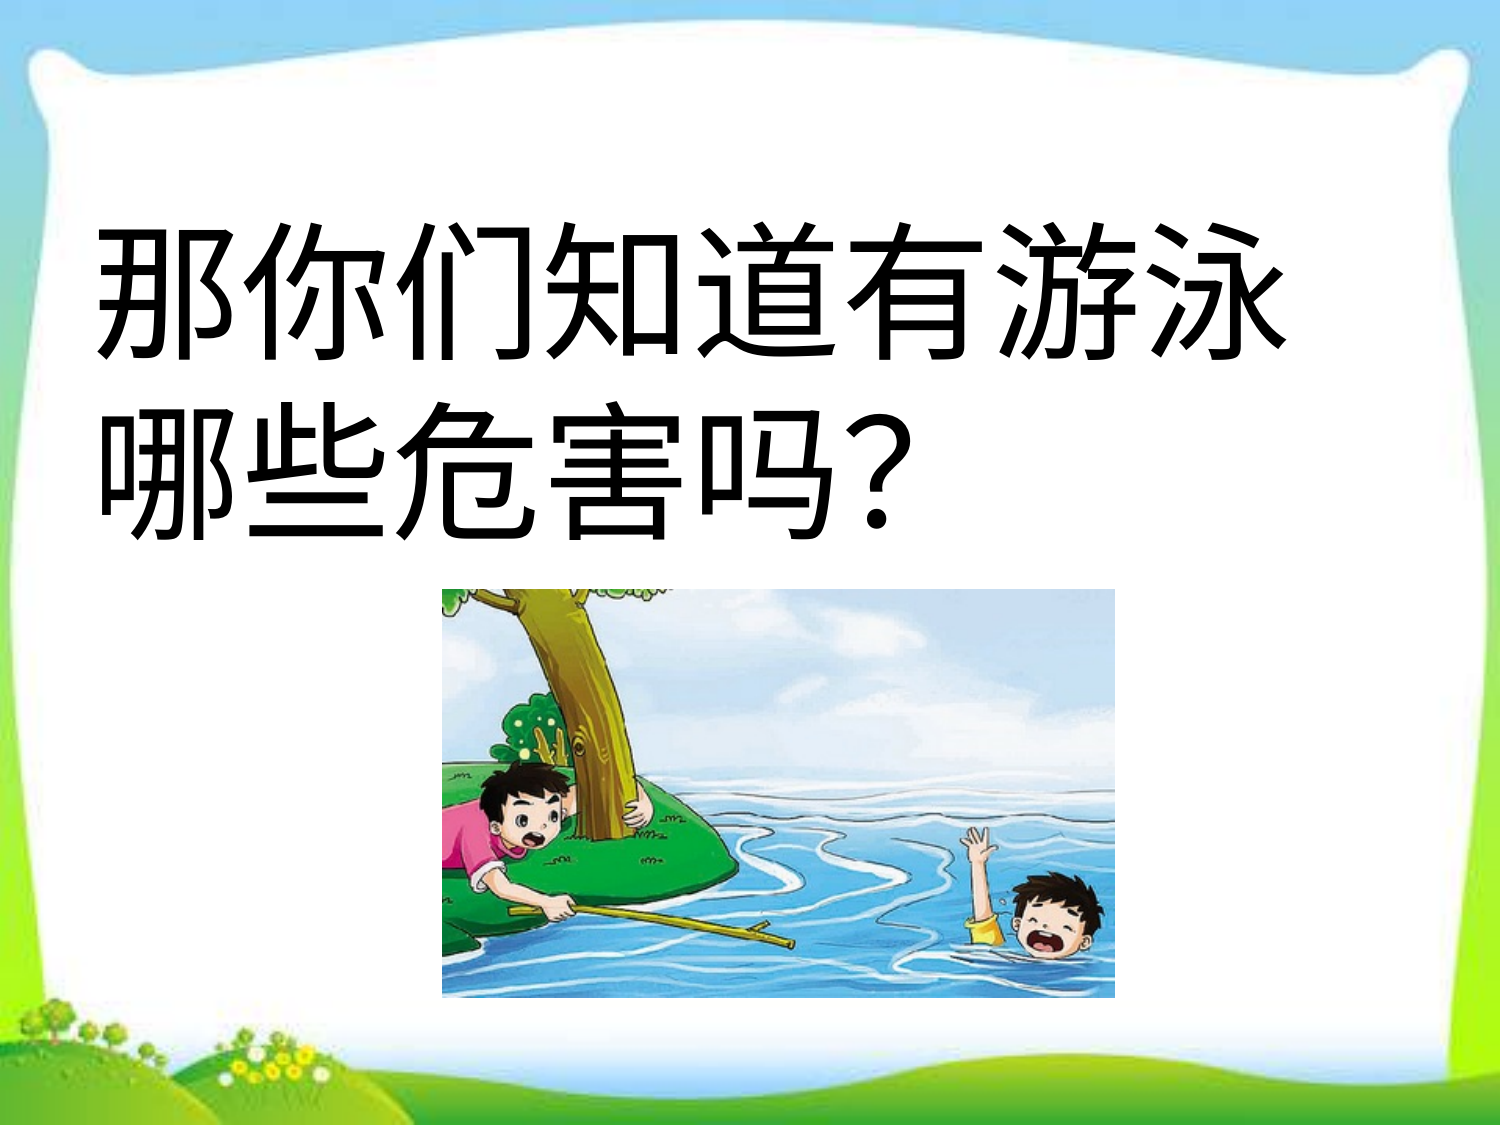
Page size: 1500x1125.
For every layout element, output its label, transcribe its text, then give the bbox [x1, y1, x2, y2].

title 那你们知道有游泳哪些危害吗？ [76, 78, 1427, 679]
picture [0, 0, 1500, 1125]
